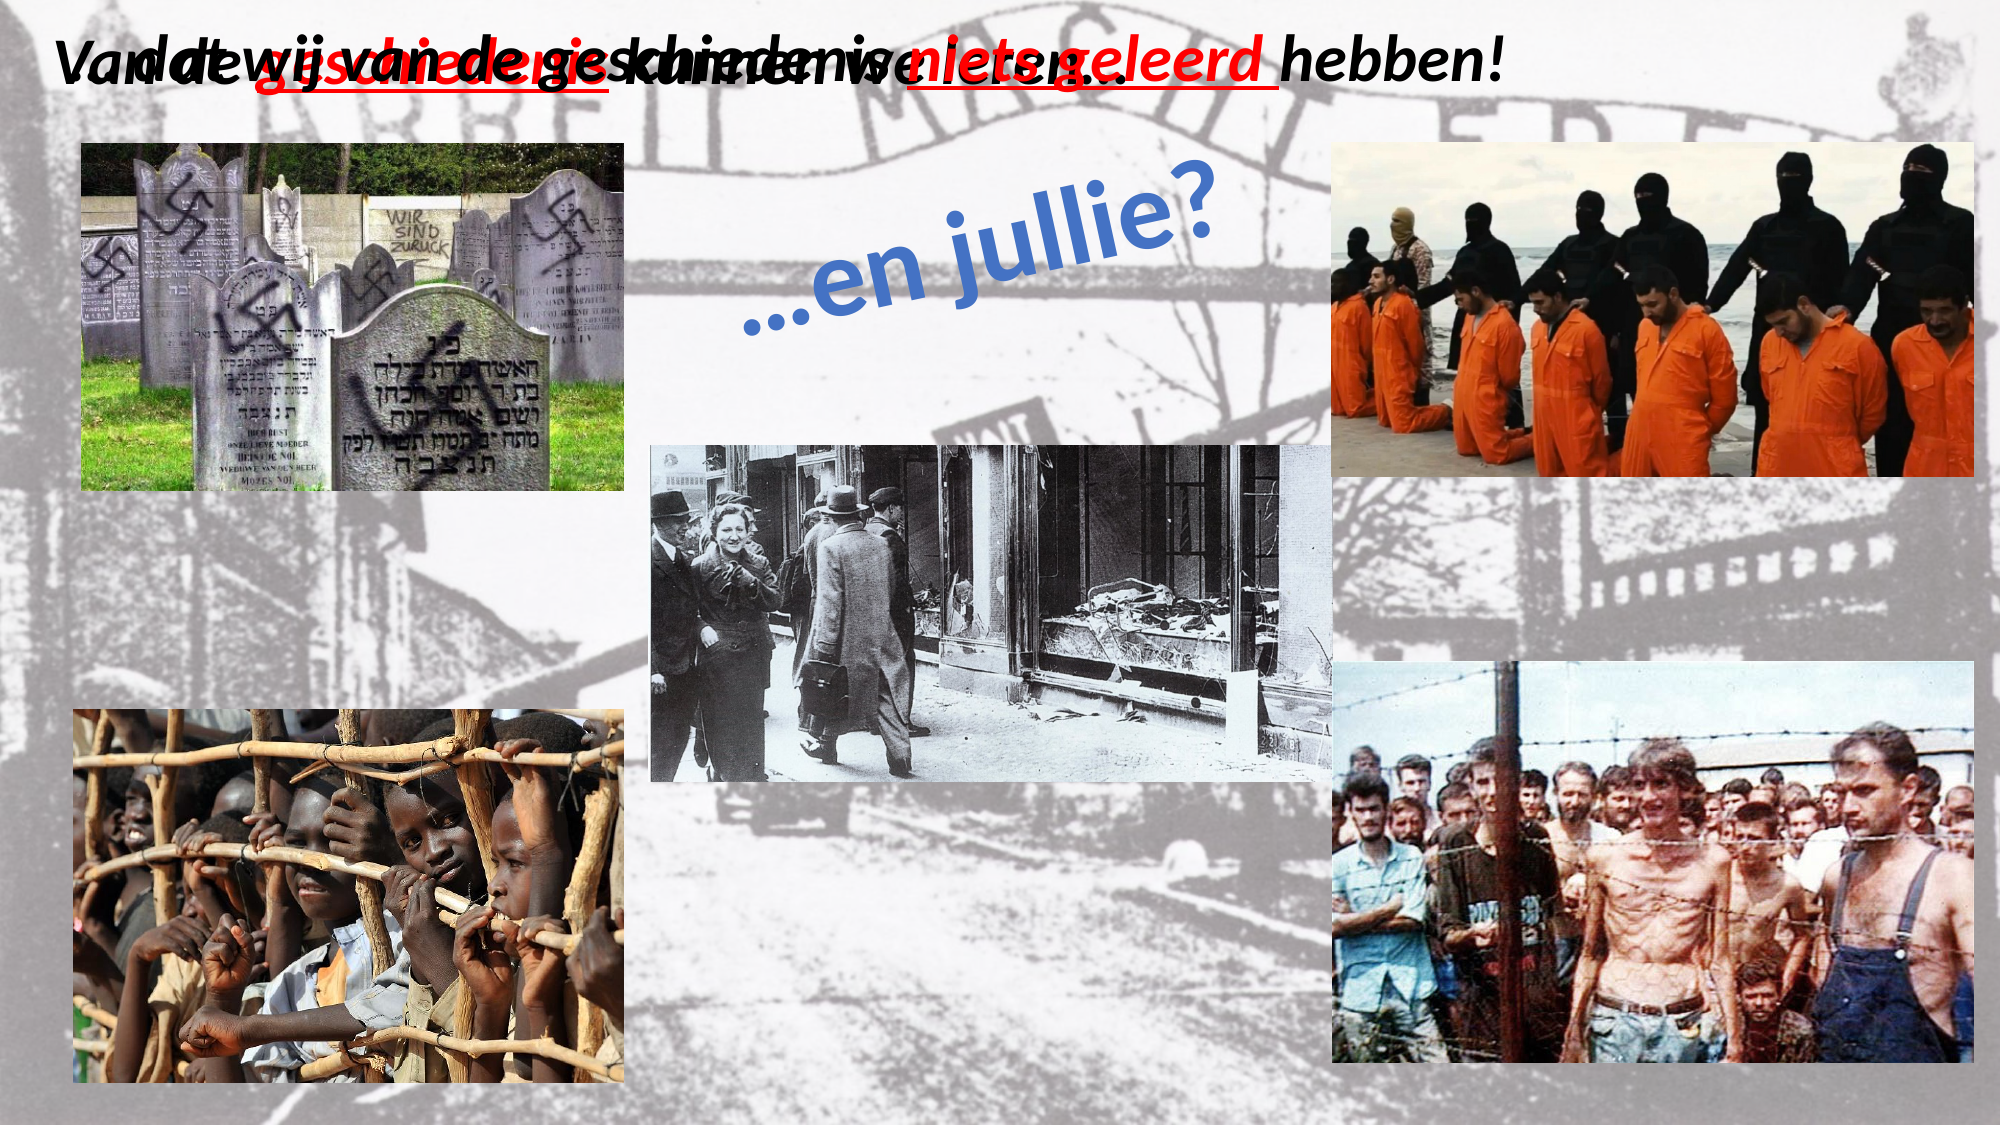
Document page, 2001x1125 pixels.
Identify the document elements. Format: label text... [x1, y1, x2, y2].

picture [73, 709, 624, 1083]
text_box … dat wij van de geschiedenis niets geleerd hebben! [55, 7, 1601, 102]
picture [648, 142, 1974, 1063]
picture [81, 143, 624, 491]
text_box …en jullie? [698, 110, 1253, 372]
text_box Van de geschiedenis kunnen we leren… [37, 10, 1289, 106]
